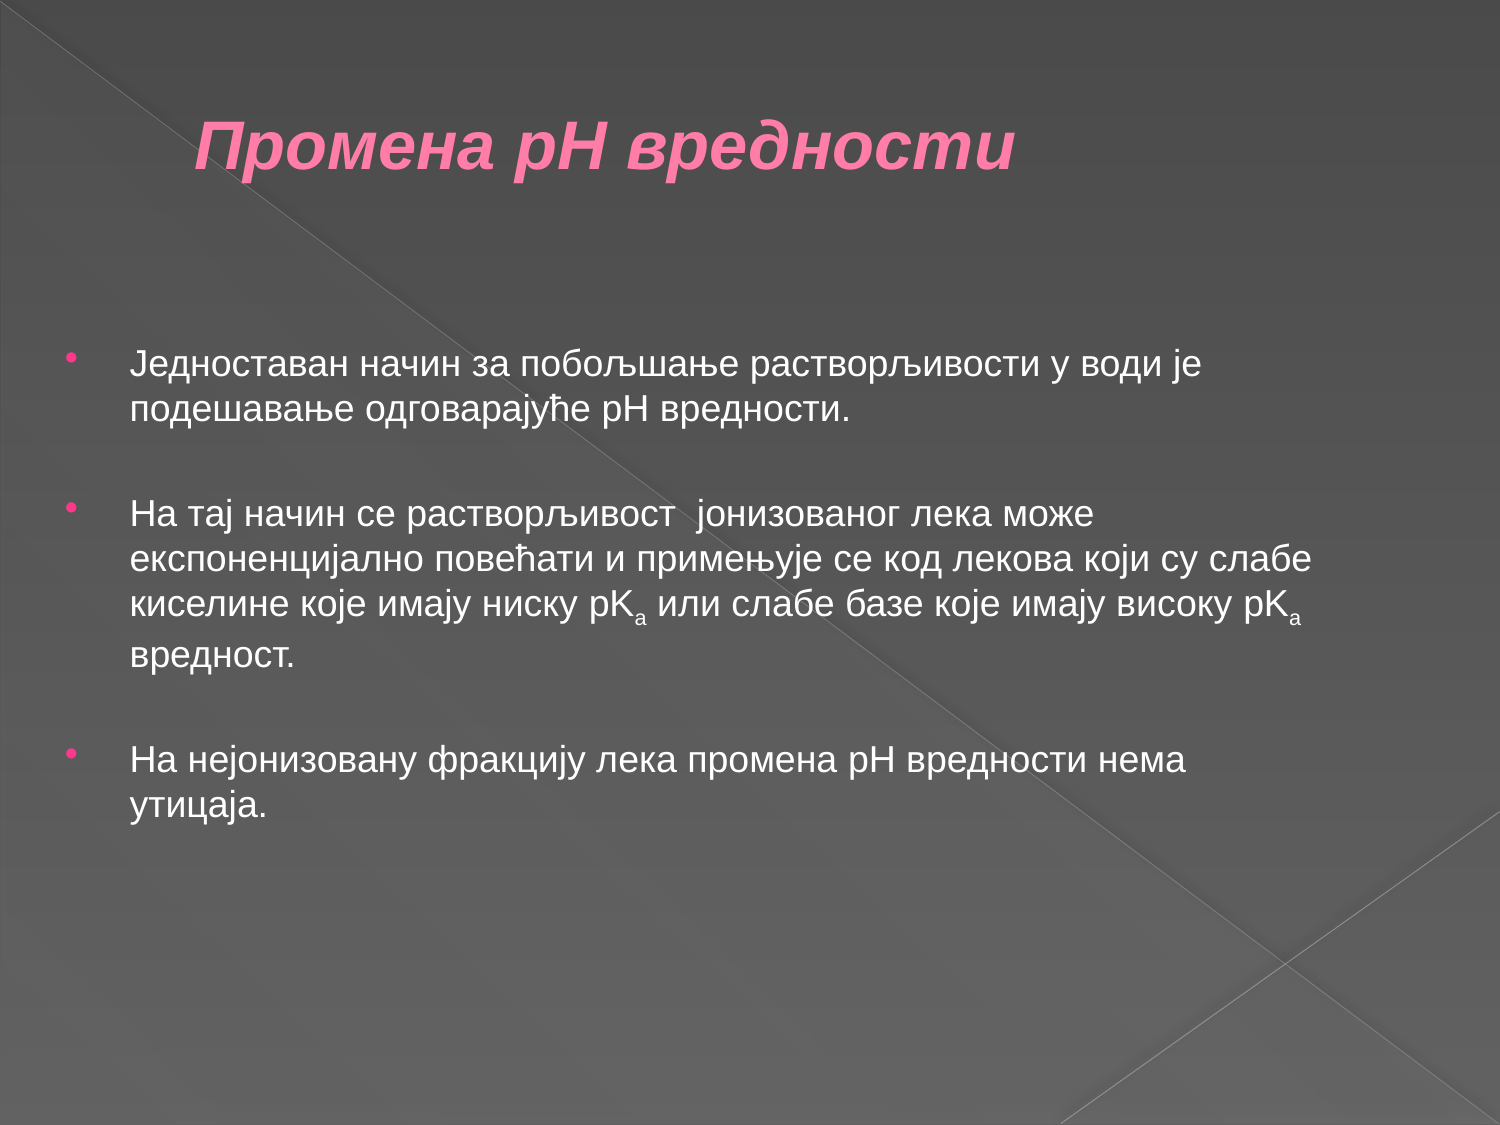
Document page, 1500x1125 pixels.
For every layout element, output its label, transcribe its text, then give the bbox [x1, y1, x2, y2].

list Једноставан начин за побољшање растворљивости у води је подешавање одговарајуће pH вредности. На тај начин се растворљивост јонизованог лека може експоненцијално повећати и примењује се код лекова који су слабе киселине које имају ниску pKa или слабе базе које имају високу pKa вредност. На нејонизовану фракцију лека промена pH вредности нема утицаја. [41, 278, 1341, 1042]
text_box Промена pH вредности [99, 68, 1450, 299]
